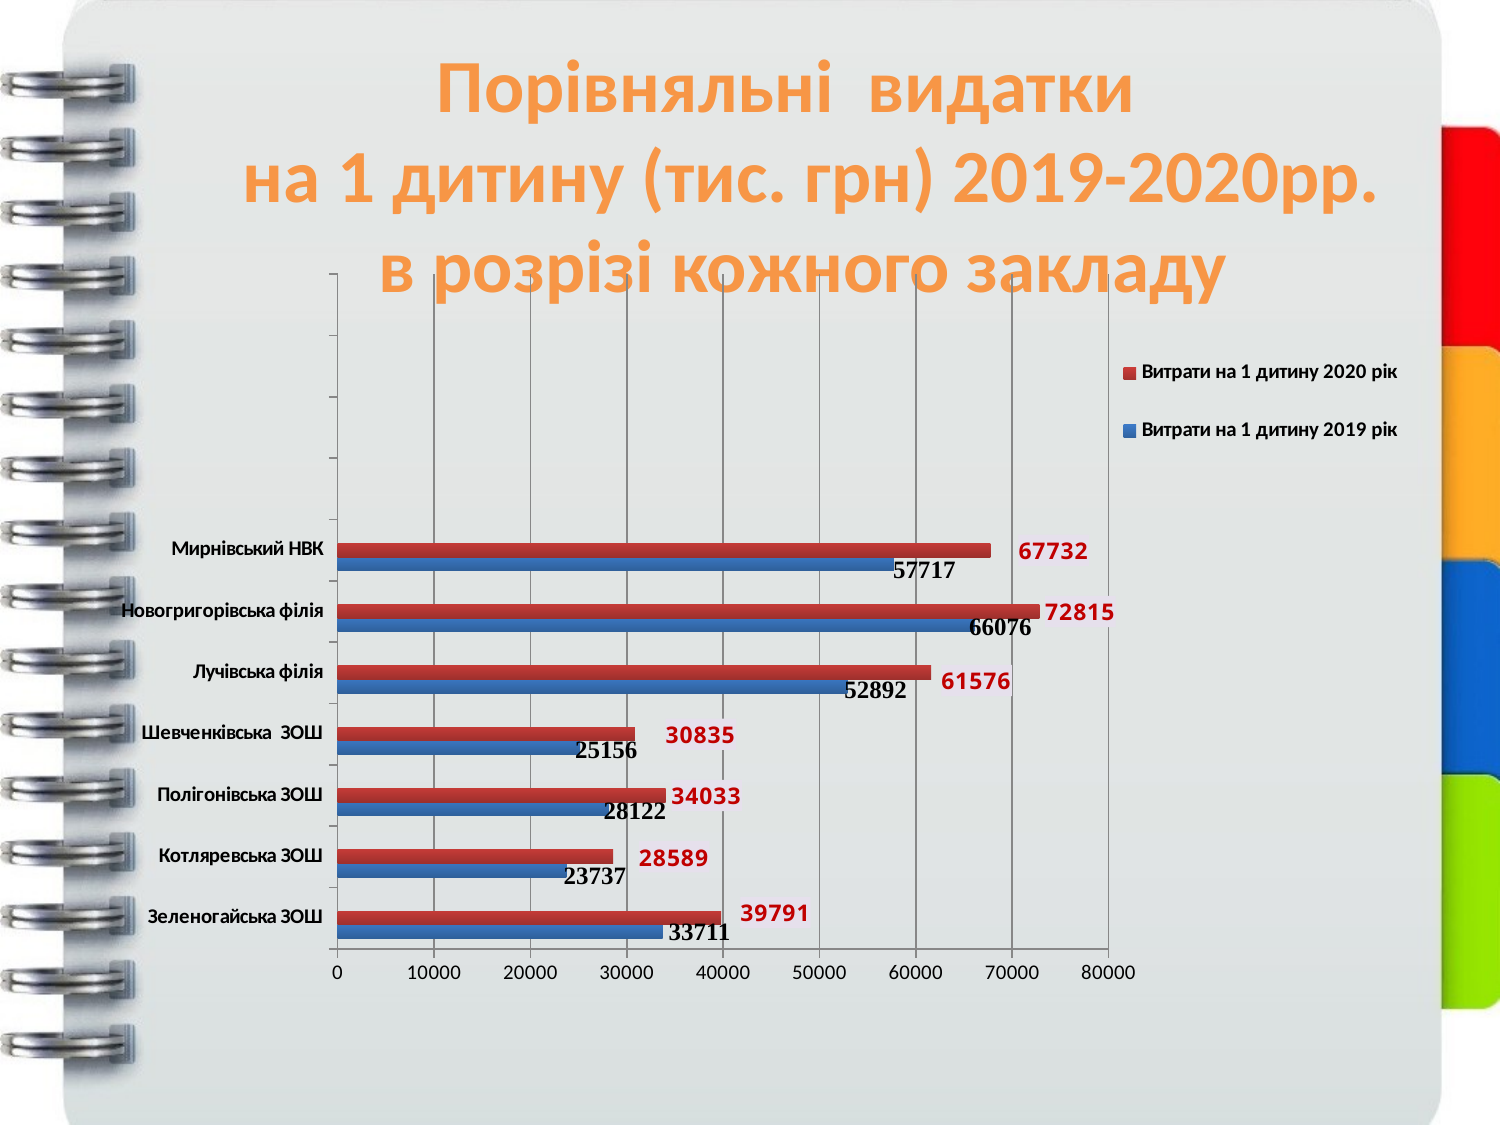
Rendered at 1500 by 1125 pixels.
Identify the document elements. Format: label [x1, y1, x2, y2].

chart [74, 262, 1426, 1006]
picture [0, 0, 1500, 1125]
